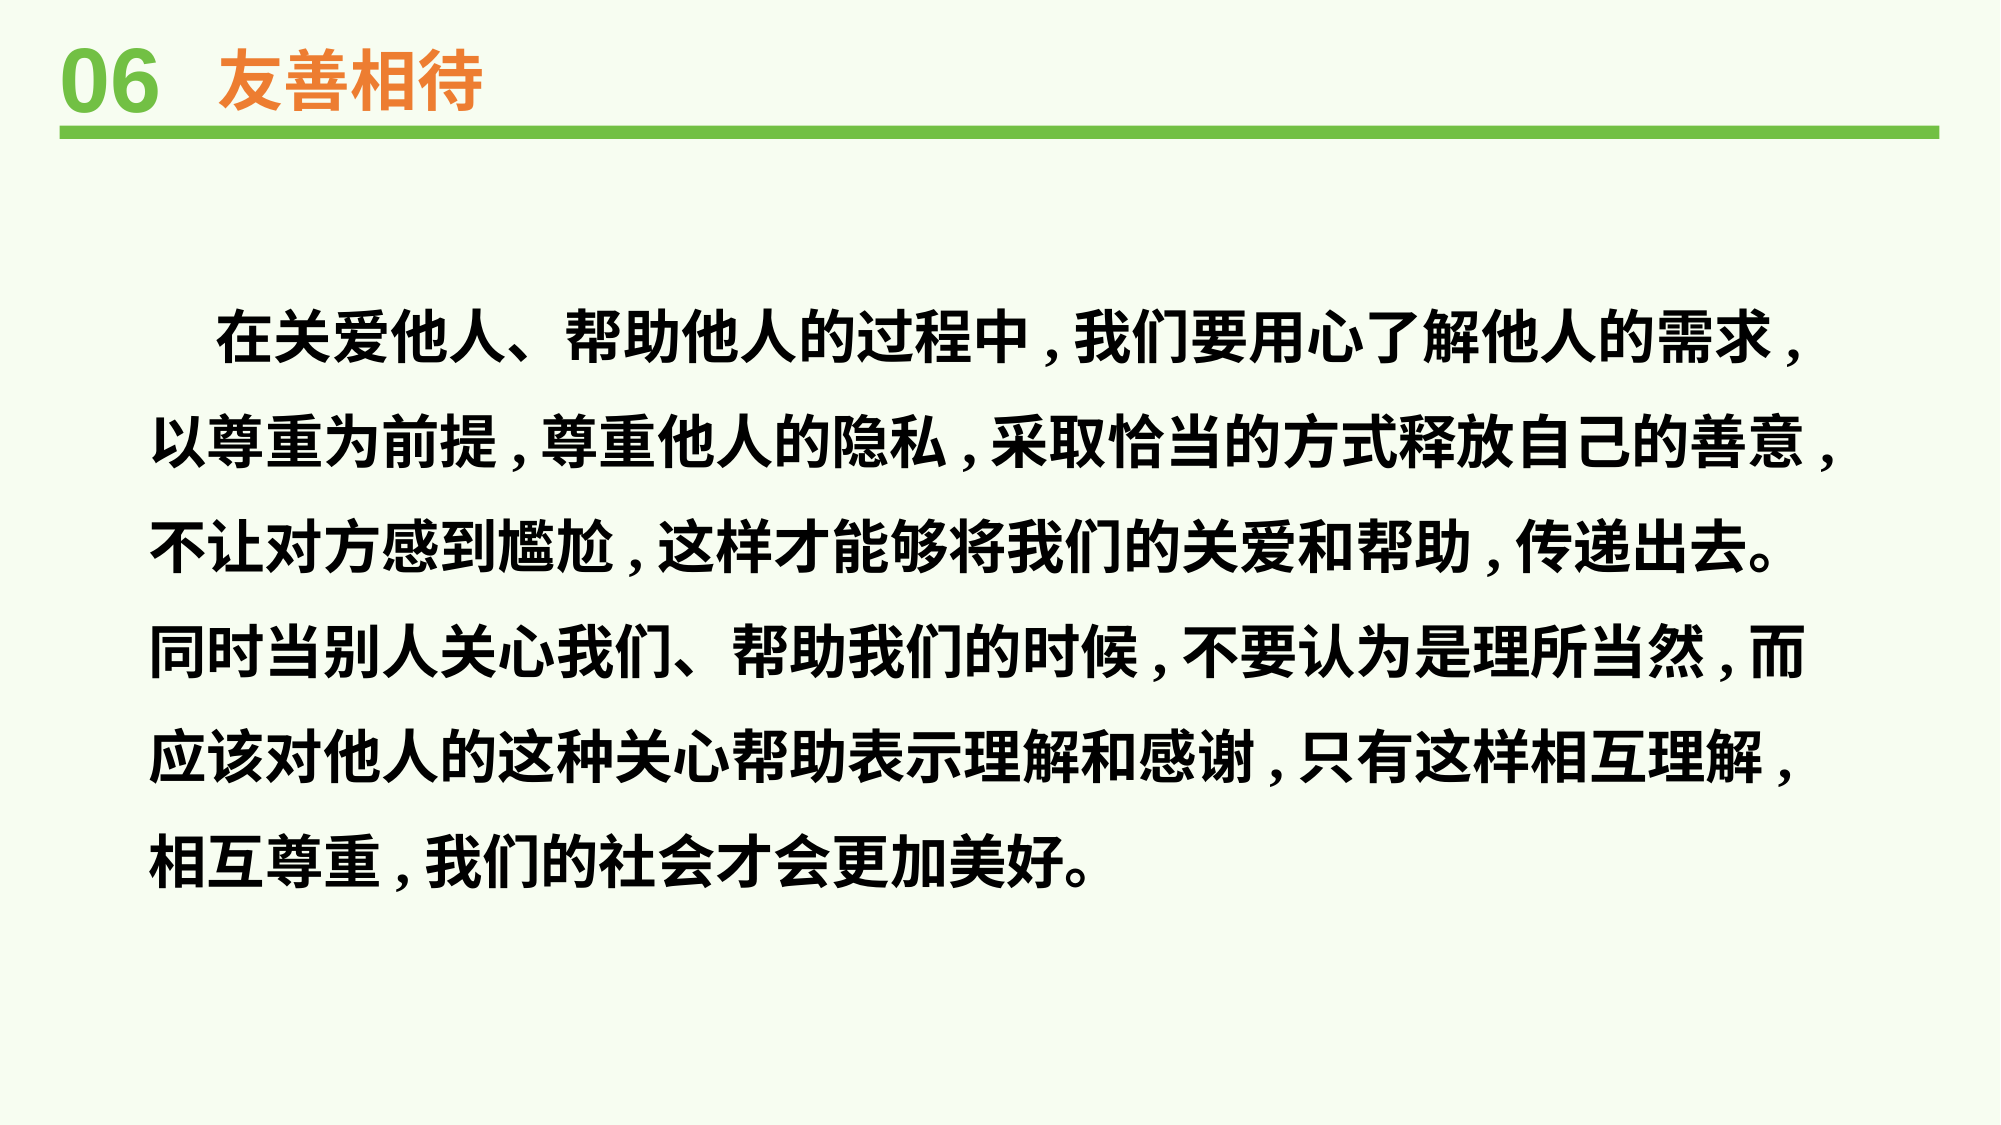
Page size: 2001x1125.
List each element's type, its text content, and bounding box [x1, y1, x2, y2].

text_box 06 [59, 24, 161, 128]
text_box 在关爱他人、帮助他人的过程中,我们要用心了解他人的需求,以尊重为前提,尊重他人的隐私,采取恰当的方式释放自己的善意,不让对方感到尷尬,这样才能够将我们的关爱和帮助,传递出去。同时当别人关心我们、帮助我们的时候,不要认为是理所当然,而应该对他人的这种关心帮助表示理解和感谢,只有这样相互理解,相互尊重,我们的社会才会更加美好。 [133, 257, 1838, 903]
text_box [59, 125, 1940, 140]
text_box 友善相待 [202, 31, 871, 127]
